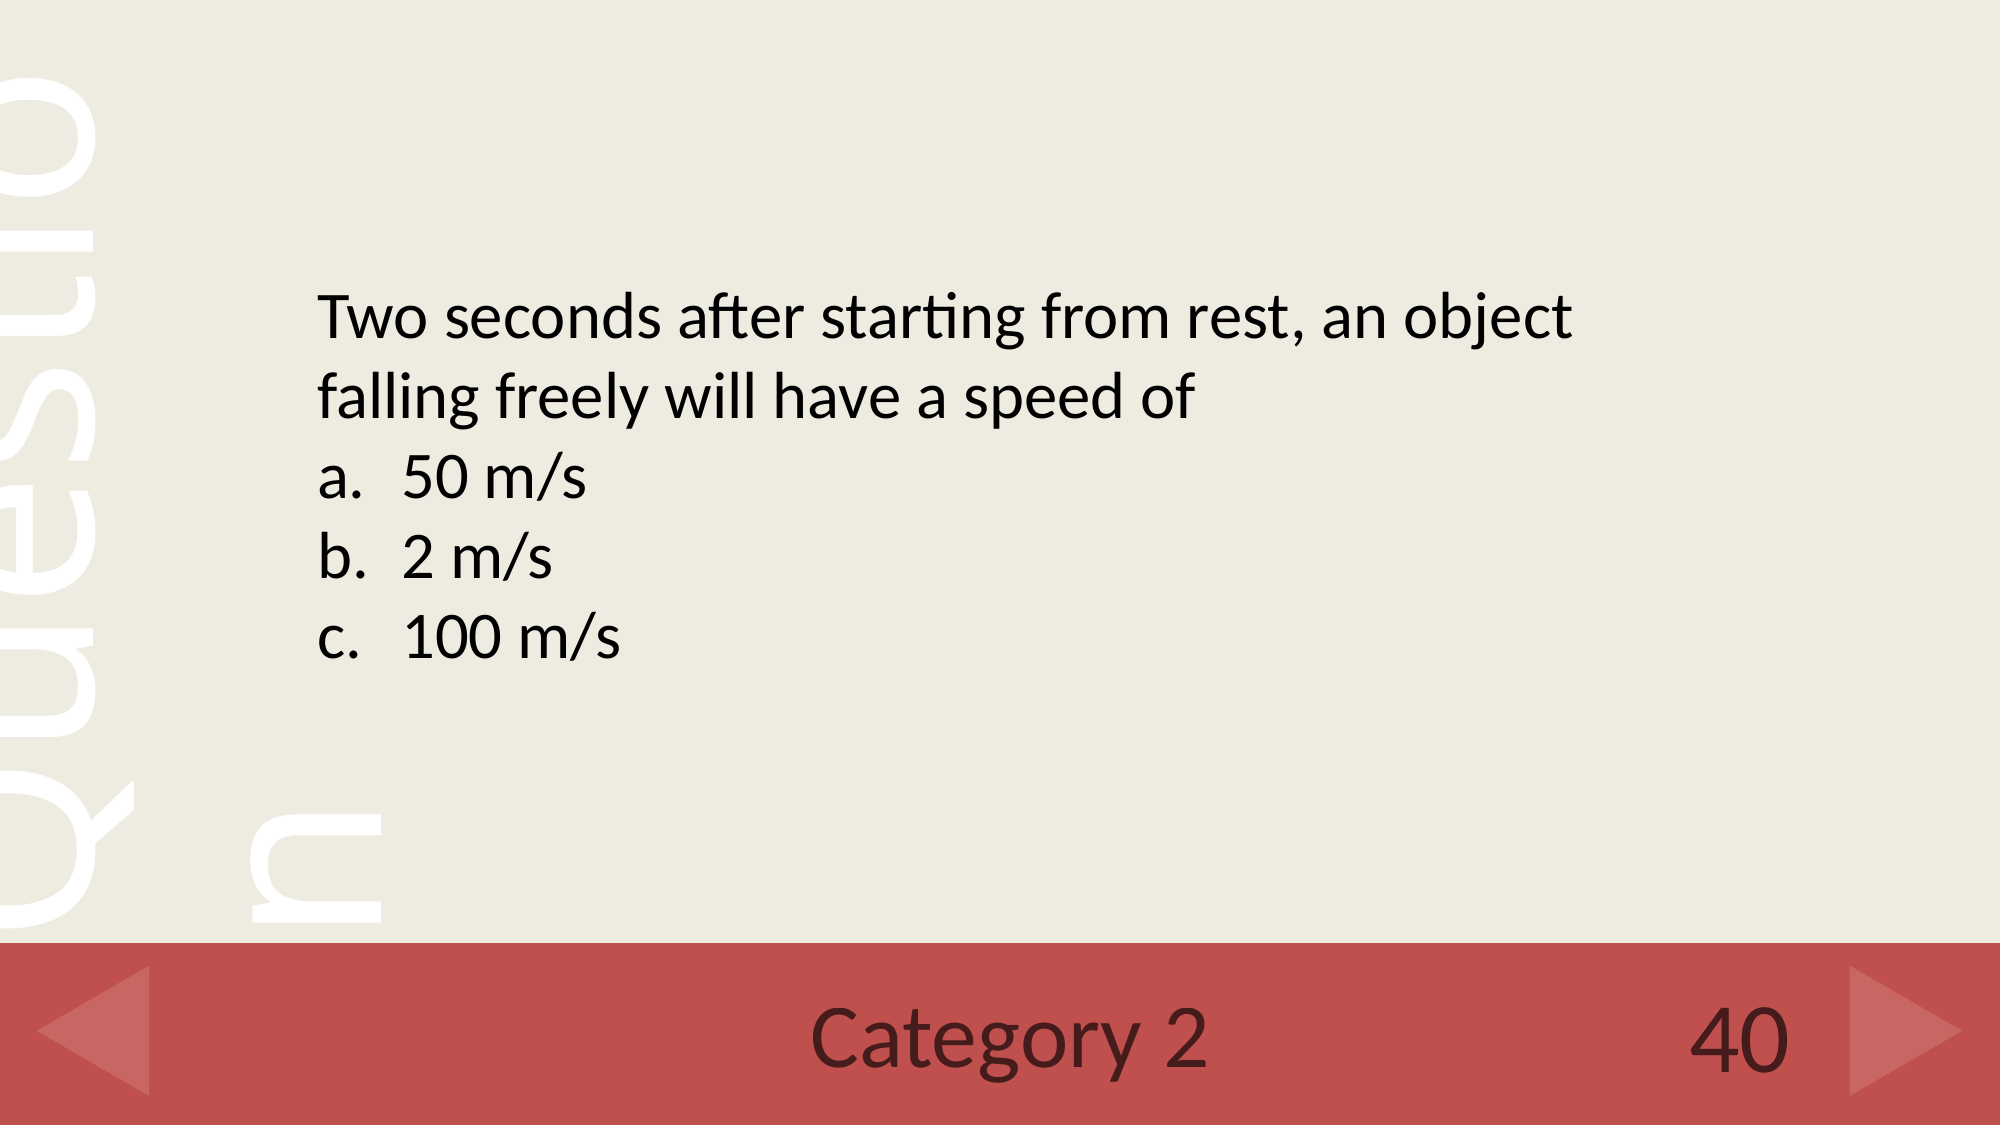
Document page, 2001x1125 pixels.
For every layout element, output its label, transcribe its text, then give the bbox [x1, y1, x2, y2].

list Two seconds after starting from rest, an object falling freely will have a speed of 50 m/s 2 m/s 100 m/s [302, 307, 1760, 636]
title Category 2 [110, 937, 1911, 1125]
